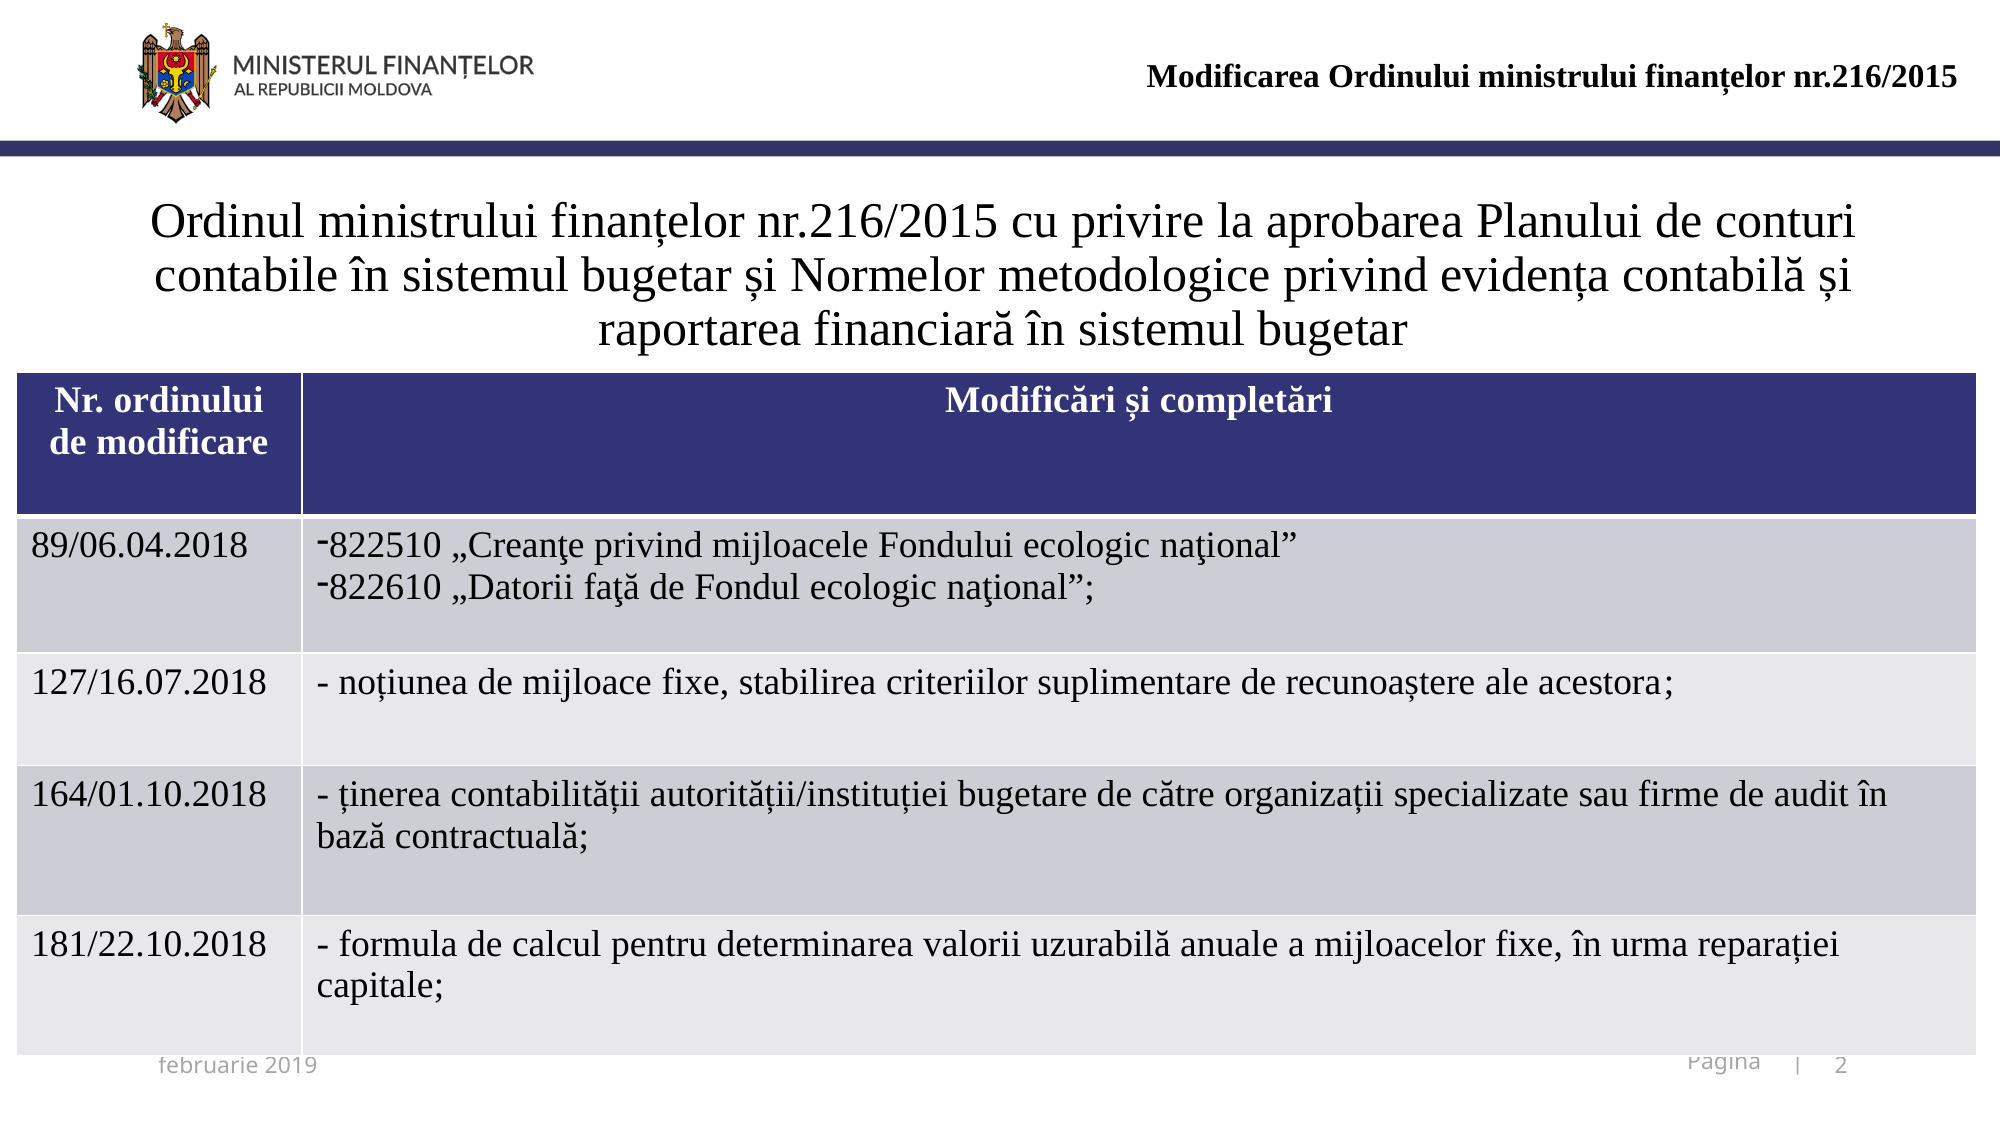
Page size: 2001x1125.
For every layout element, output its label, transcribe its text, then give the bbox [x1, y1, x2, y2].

table_cell 89/06.04.2018 [17, 519, 301, 652]
table_cell 181/22.10.2018 [17, 916, 301, 1055]
table_header Modificări și completări [303, 373, 1976, 514]
slide_number 2 [1801, 1057, 1863, 1103]
table_cell - formula de calcul pentru determinarea valorii uzurabilă anuale a mijloacelor fixe, în urma reparației capitale; [303, 916, 1976, 1055]
table_cell 164/01.10.2018 [17, 766, 301, 915]
picture [137, 23, 534, 124]
slide_number februarie 2019 [137, 1057, 588, 1103]
table_cell - ținerea contabilității autorității/instituției bugetare de către organizații specializate sau firme de audit în bază contractuală; [303, 766, 1976, 915]
table_header Nr. ordinului de modificare [17, 373, 301, 514]
title Ordinul ministrului finanțelor nr.216/2015 cu privire la aprobarea Planului de conturi contabile în sistemul bugetar și Normelor metodologice privind evidența contabilă și raportarea financiară în sistemul bugetar [128, 187, 1880, 349]
table_cell 127/16.07.2018 [17, 654, 301, 765]
list Modificarea Ordinului ministrului finanțelor nr.216/2015 [1041, 51, 1975, 109]
table_cell 822510 „Creanţe privind mijloacele Fondului ecologic naţional” 822610 „Datorii faţă de Fondul ecologic naţional”; [303, 519, 1976, 652]
table_cell - noțiunea de mijloace fixe, stabilirea criteriilor suplimentare de recunoaștere ale acestora; [303, 654, 1976, 765]
